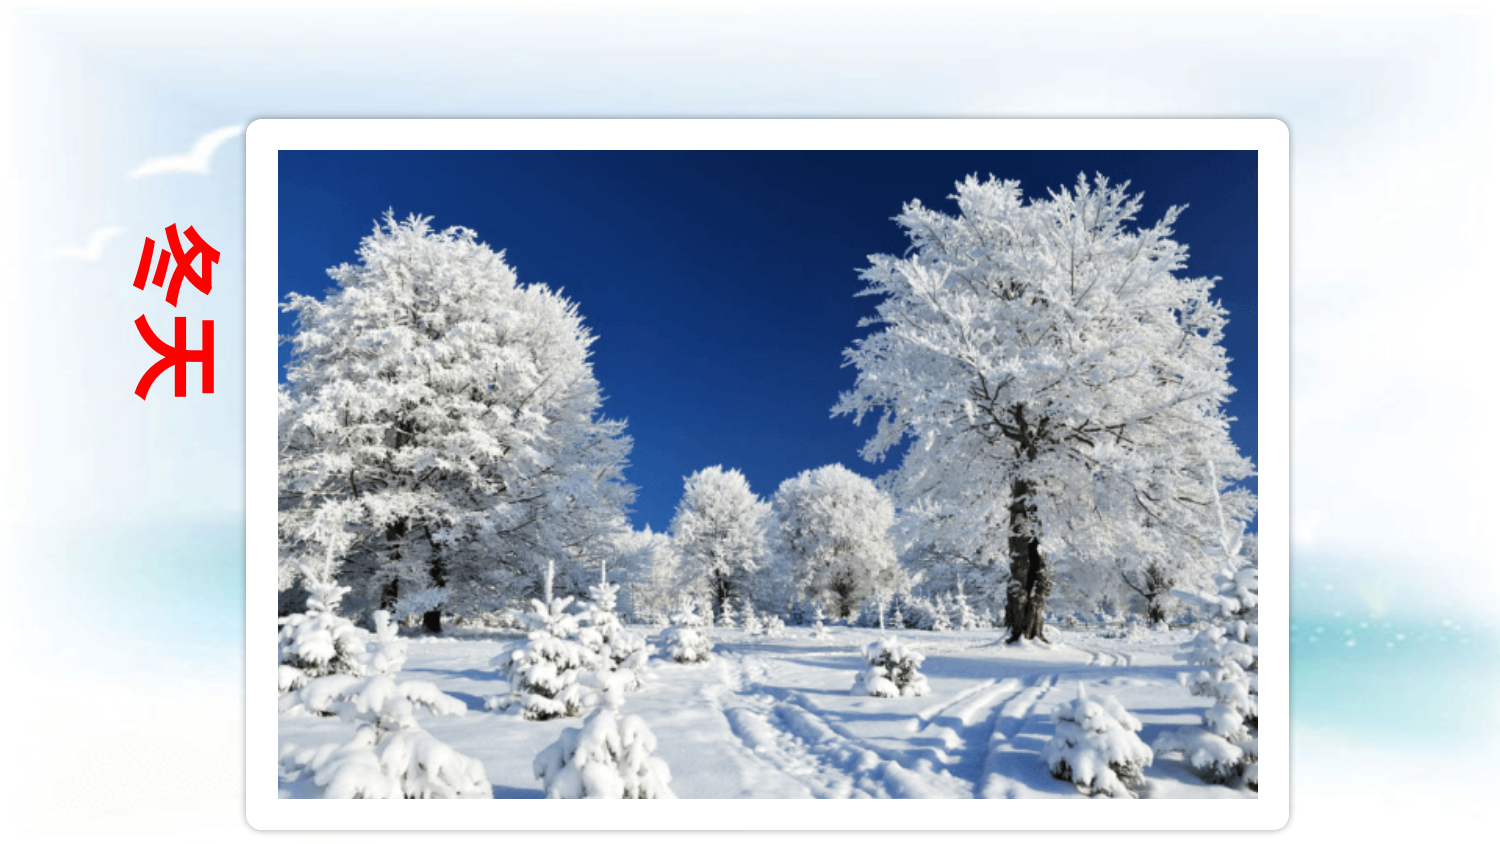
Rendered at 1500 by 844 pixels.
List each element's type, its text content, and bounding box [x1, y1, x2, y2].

text_box 冬天 [100, 204, 242, 405]
picture [0, 0, 1500, 844]
